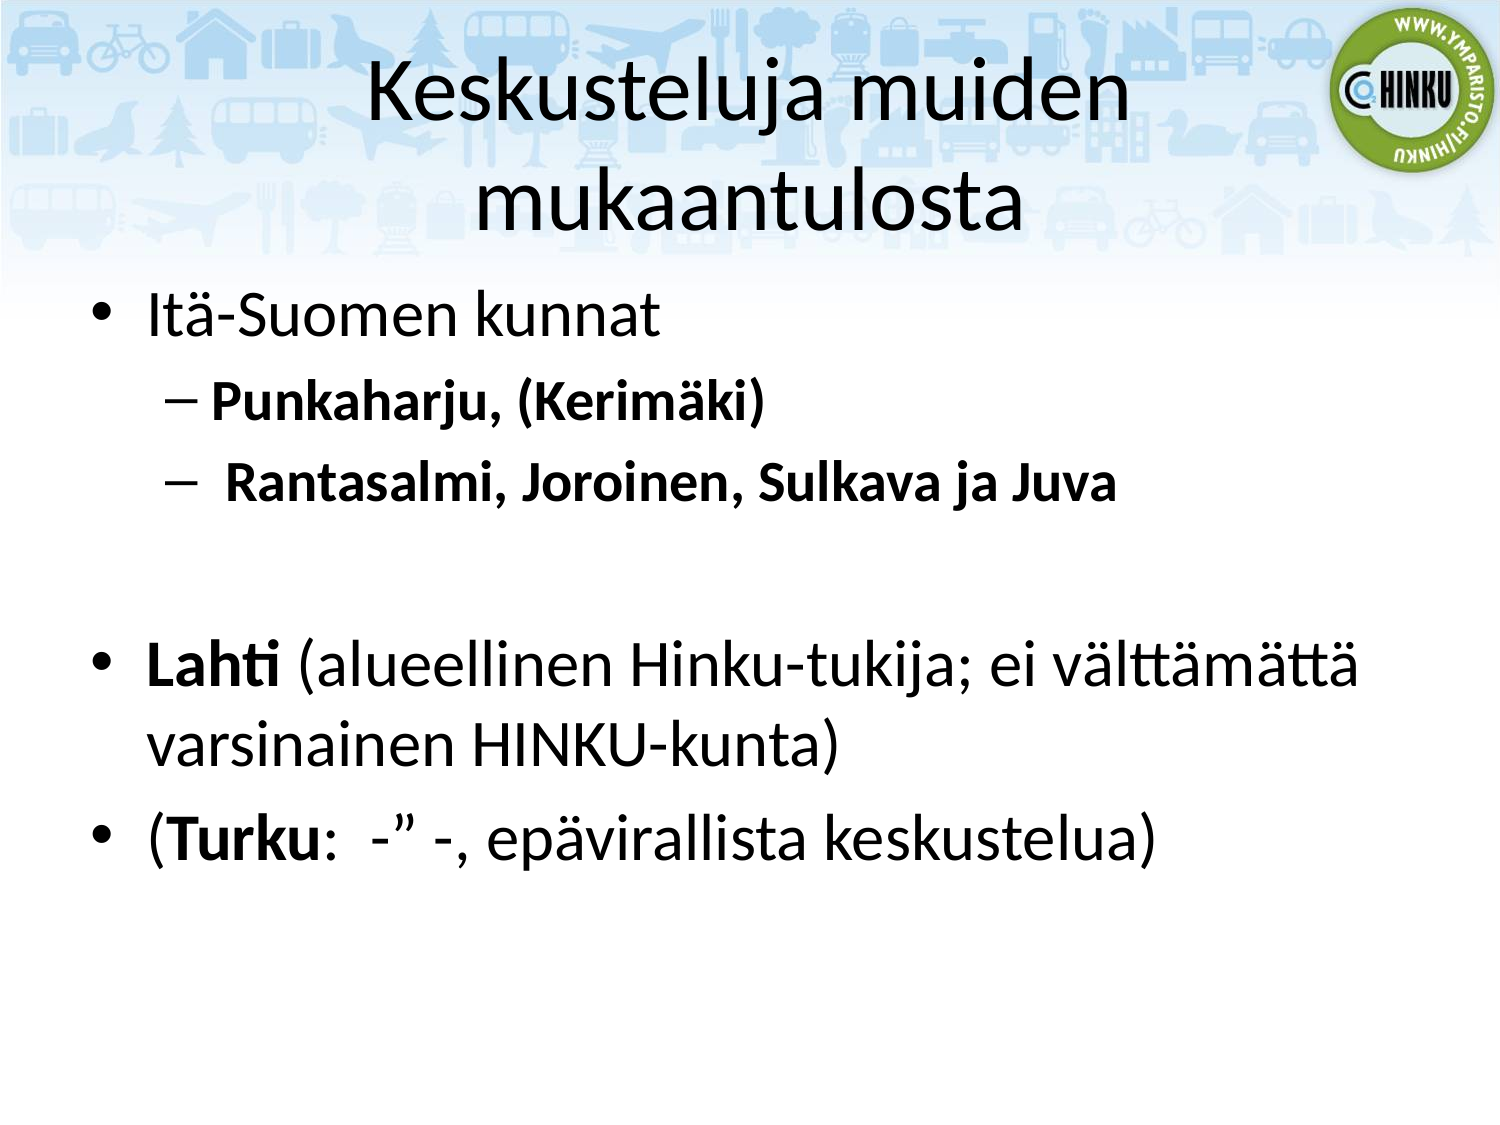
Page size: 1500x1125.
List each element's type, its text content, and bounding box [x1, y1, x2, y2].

list Itä-Suomen kunnat Punkaharju, (Kerimäki) Rantasalmi, Joroinen, Sulkava ja Juva Lahti (alueellinen Hinku-tukija; ei välttämättä varsinainen HINKU-kunta) (Turku: -” -, epävirallista keskustelua) [74, 262, 1426, 1006]
picture [0, 0, 1500, 1125]
title Keskusteluja muiden mukaantulosta [74, 44, 1426, 233]
